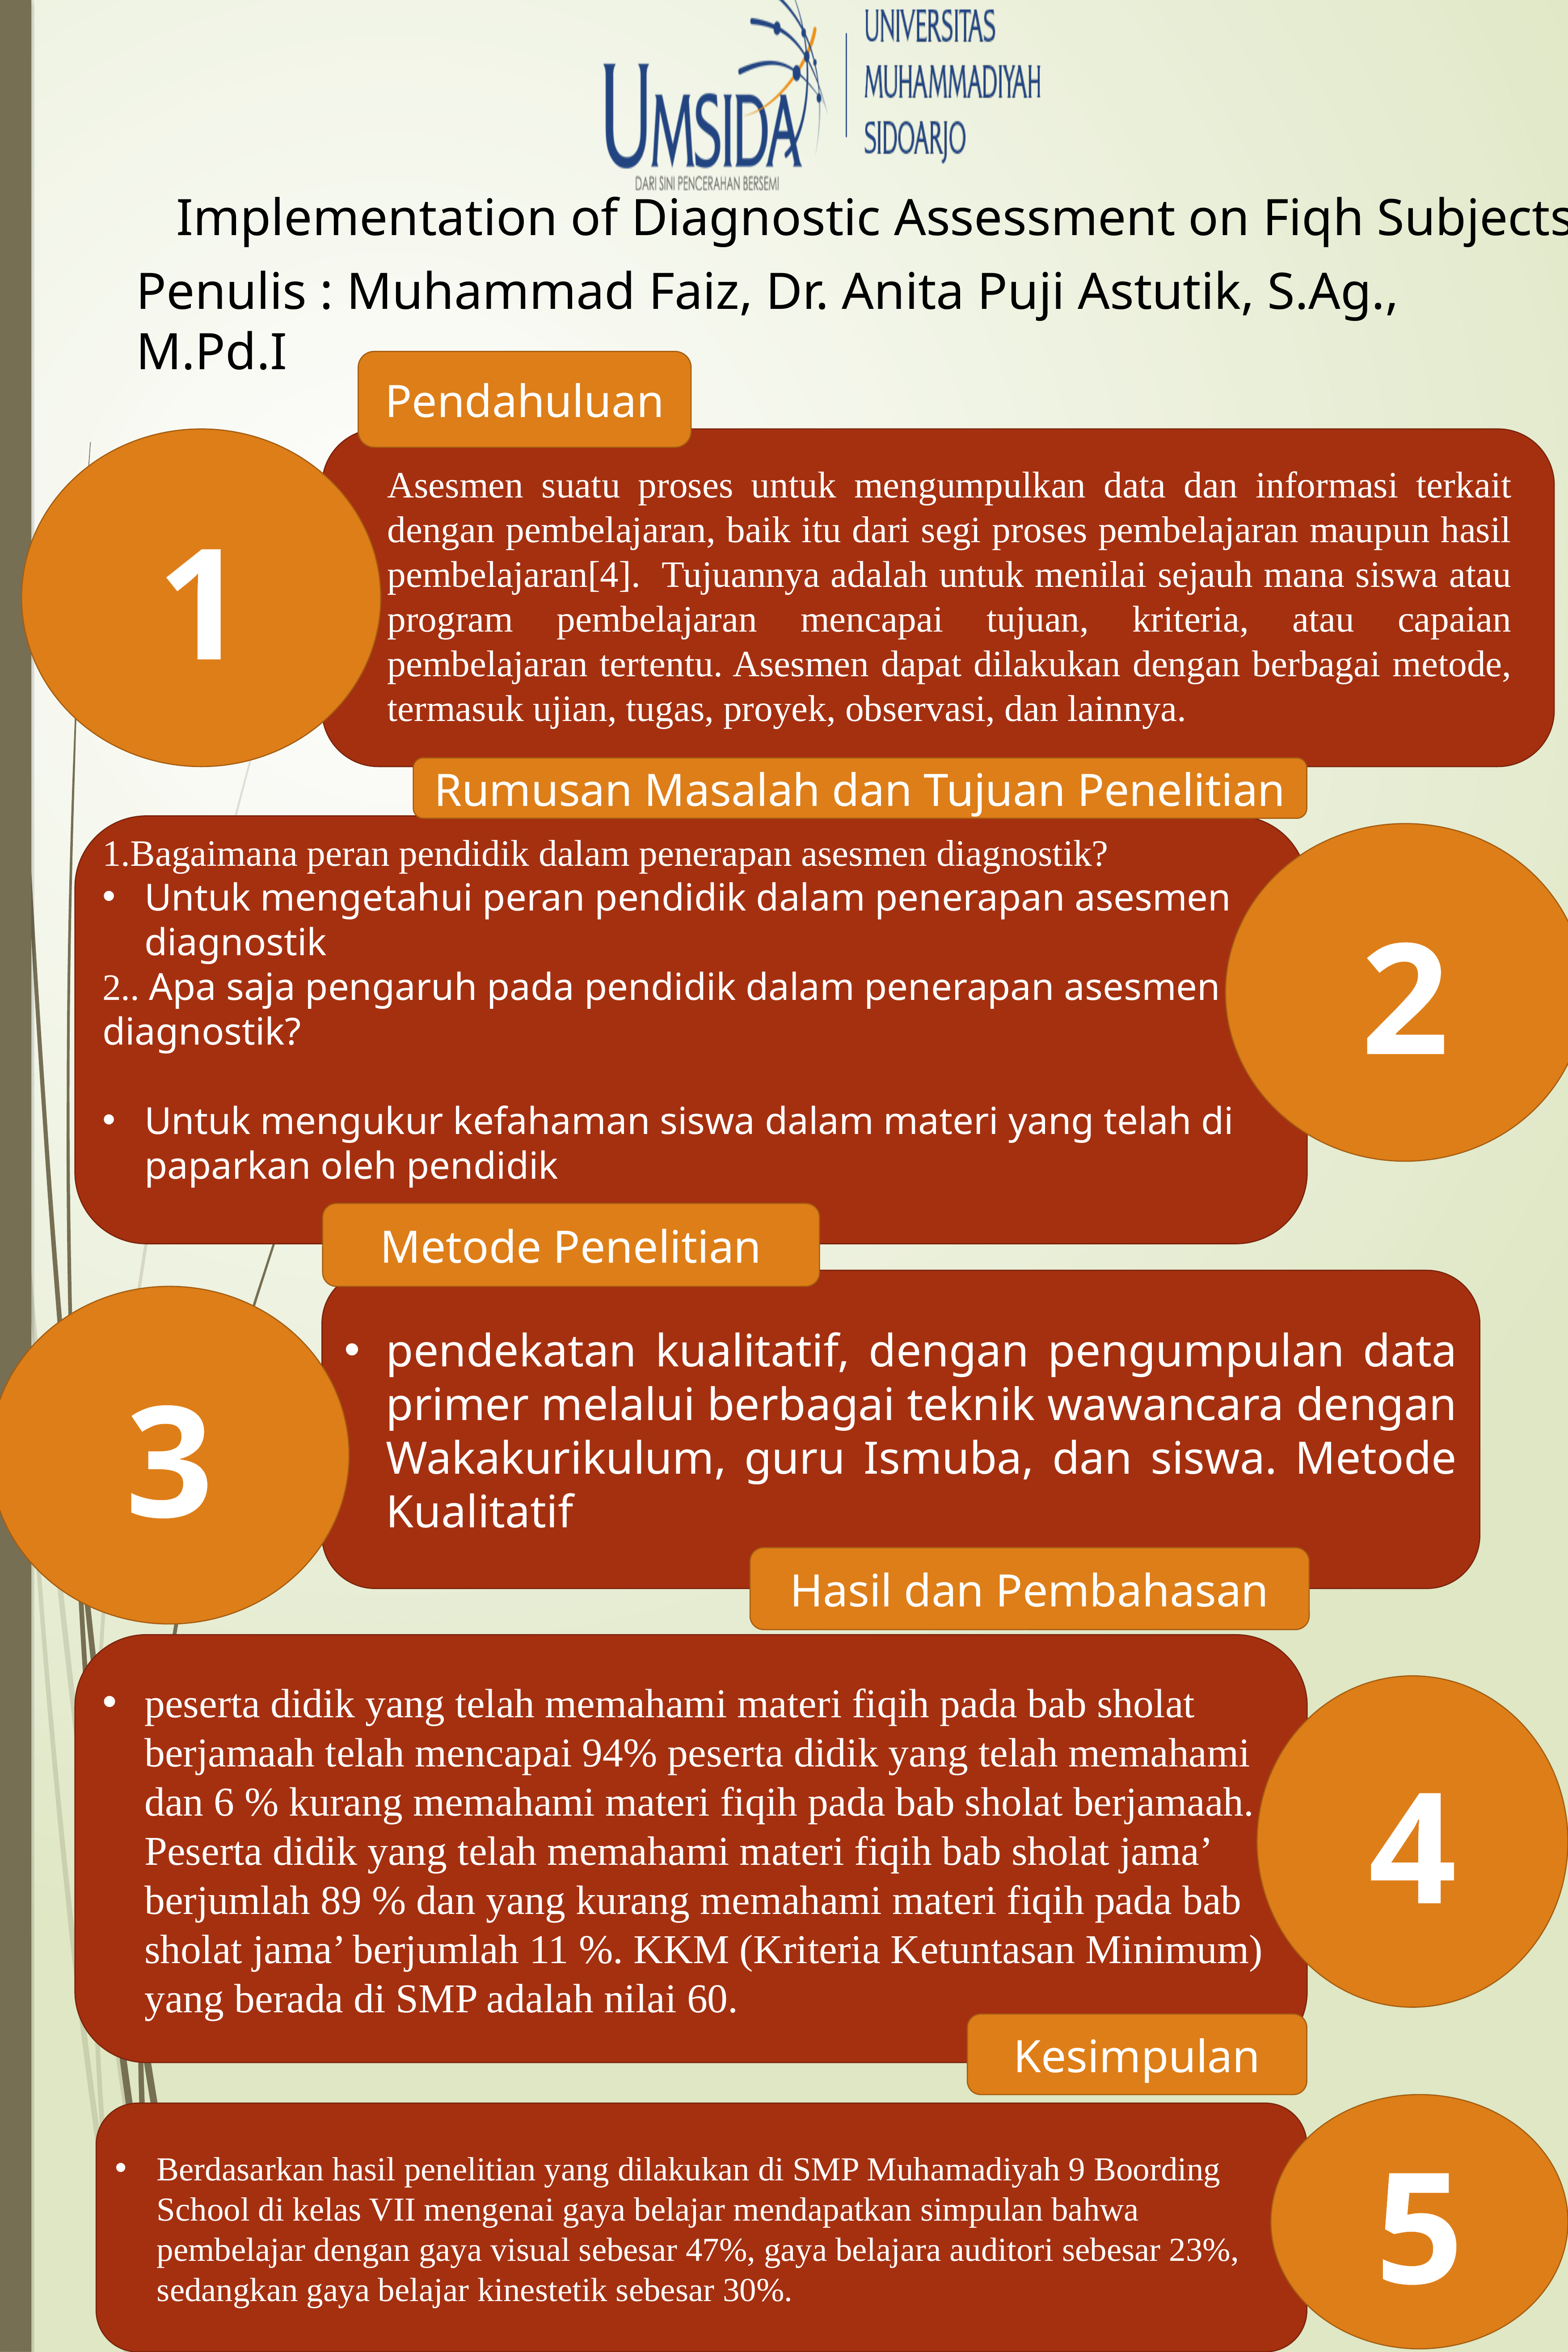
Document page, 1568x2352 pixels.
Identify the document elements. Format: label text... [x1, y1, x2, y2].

text_box Bagaimana peran pendidik dalam penerapan asesmen diagnostik? Untuk mengetahui peran pendidik dalam penerapan asesmen diagnostik 2.. Apa saja pengaruh pada pendidik dalam penerapan asesmen diagnostik? Untuk mengukur kefahaman siswa dalam materi yang telah di paparkan oleh pendidik [74, 815, 1308, 1244]
text_box Berdasarkan hasil penelitian yang dilakukan di SMP Muhamadiyah 9 Boording School di kelas VII mengenai gaya belajar mendapatkan simpulan bahwa pembelajar dengan gaya visual sebesar 47%, gaya belajara auditori sebesar 23%, sedangkan gaya belajar kinestetik sebesar 30%. [95, 2102, 1307, 2352]
text_box 2 [1225, 823, 1568, 1162]
text_box 5 [1270, 2094, 1568, 2350]
text_box Kesimpulan [966, 2013, 1307, 2095]
text_box 3 [0, 1286, 350, 1625]
text_box Penulis : Muhammad Faiz, Dr. Anita Puji Astutik, S.Ag., M.Pd.I [129, 255, 1568, 383]
text_box peserta didik yang telah memahami materi fiqih pada bab sholat berjamaah telah mencapai 94% peserta didik yang telah memahami dan 6 % kurang memahami materi fiqih pada bab sholat berjamaah. Peserta didik yang telah memahami materi fiqih bab sholat jama’ berjumlah 89 % dan yang kurang memahami materi fiqih pada bab sholat jama’ berjumlah 11 %. KKM (Kriteria Ketuntasan Minimum) yang berada di SMP adalah nilai 60. [74, 1634, 1308, 2063]
text_box [323, 428, 1555, 767]
text_box Pendahuluan [358, 383, 692, 448]
text_box 4 [1256, 1675, 1568, 2008]
text_box pendekatan kualitatif, dengan pengumpulan data primer melalui berbagai teknik wawancara dengan Wakakurikulum, guru Ismuba, dan siswa. Metode Kualitatif [321, 1269, 1480, 1589]
text_box Rumusan Masalah dan Tujuan Penelitian [413, 757, 1307, 819]
text_box Metode Penelitian [322, 1203, 820, 1287]
picture [587, 0, 1109, 198]
text_box 1 [21, 428, 380, 767]
text_box Implementation of Diagnostic Assessment on Fiqh Subjects [169, 181, 1568, 249]
text_box Hasil dan Pembahasan [749, 1547, 1310, 1631]
text_box Asesmen suatu proses untuk mengumpulkan data dan informasi terkait dengan pembelajaran, baik itu dari segi proses pembelajaran maupun hasil pembelajaran[4]. Tujuannya adalah untuk menilai sejauh mana siswa atau program pembelajaran mencapai tujuan, kriteria, atau capaian pembelajaran tertentu. Asesmen dapat dilakukan dengan berbagai metode, termasuk ujian, tugas, proyek, observasi, dan lainnya. [380, 457, 1520, 732]
